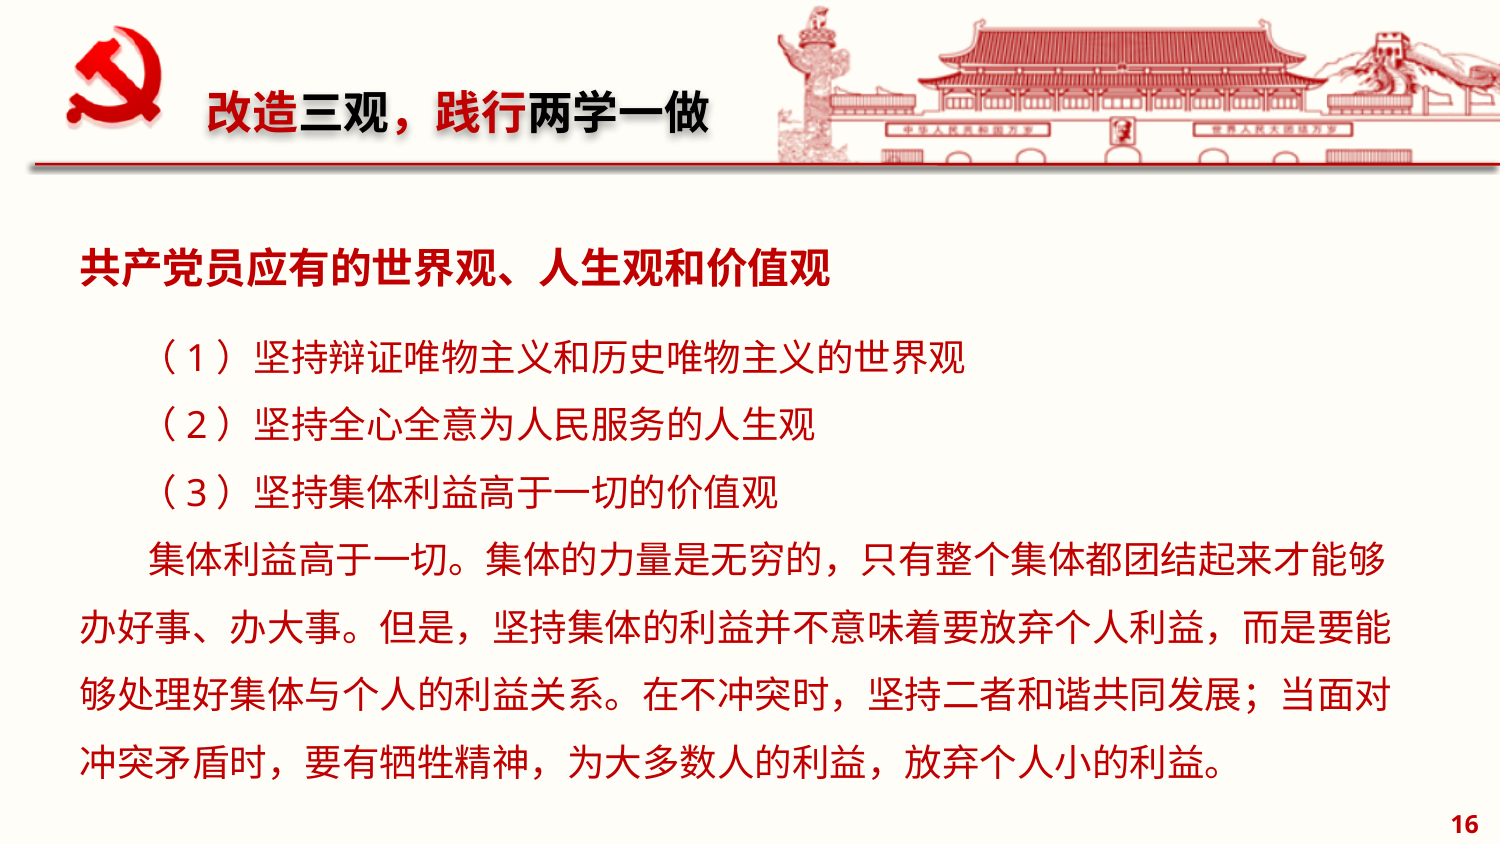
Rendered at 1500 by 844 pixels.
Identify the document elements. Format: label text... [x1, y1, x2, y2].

text_box 改造三观，践行两学一做 [192, 76, 750, 146]
text_box 16 [1394, 803, 1494, 844]
picture [34, 0, 184, 165]
picture [773, 0, 1500, 163]
text_box 共产党员应有的世界观、人生观和价值观 [64, 209, 1436, 299]
text_box （1）坚持辩证唯物主义和历史唯物主义的世界观 （2）坚持全心全意为人民服务的人生观 （3）坚持集体利益高于一切的价值观 集体利益高于一切。集体的力量是无穷的，只有整个集体都团结起来才能够办好事、办大事。但是，坚持集体的利益并不意味着要放弃个人利益，而是要能够处理好集体与个人的利益关系。在不冲突时，坚持二者和谐共同发展；当面对冲突矛盾时，要有牺牲精神，为大多数人的利益，放弃个人小的利益。 [64, 303, 1436, 791]
